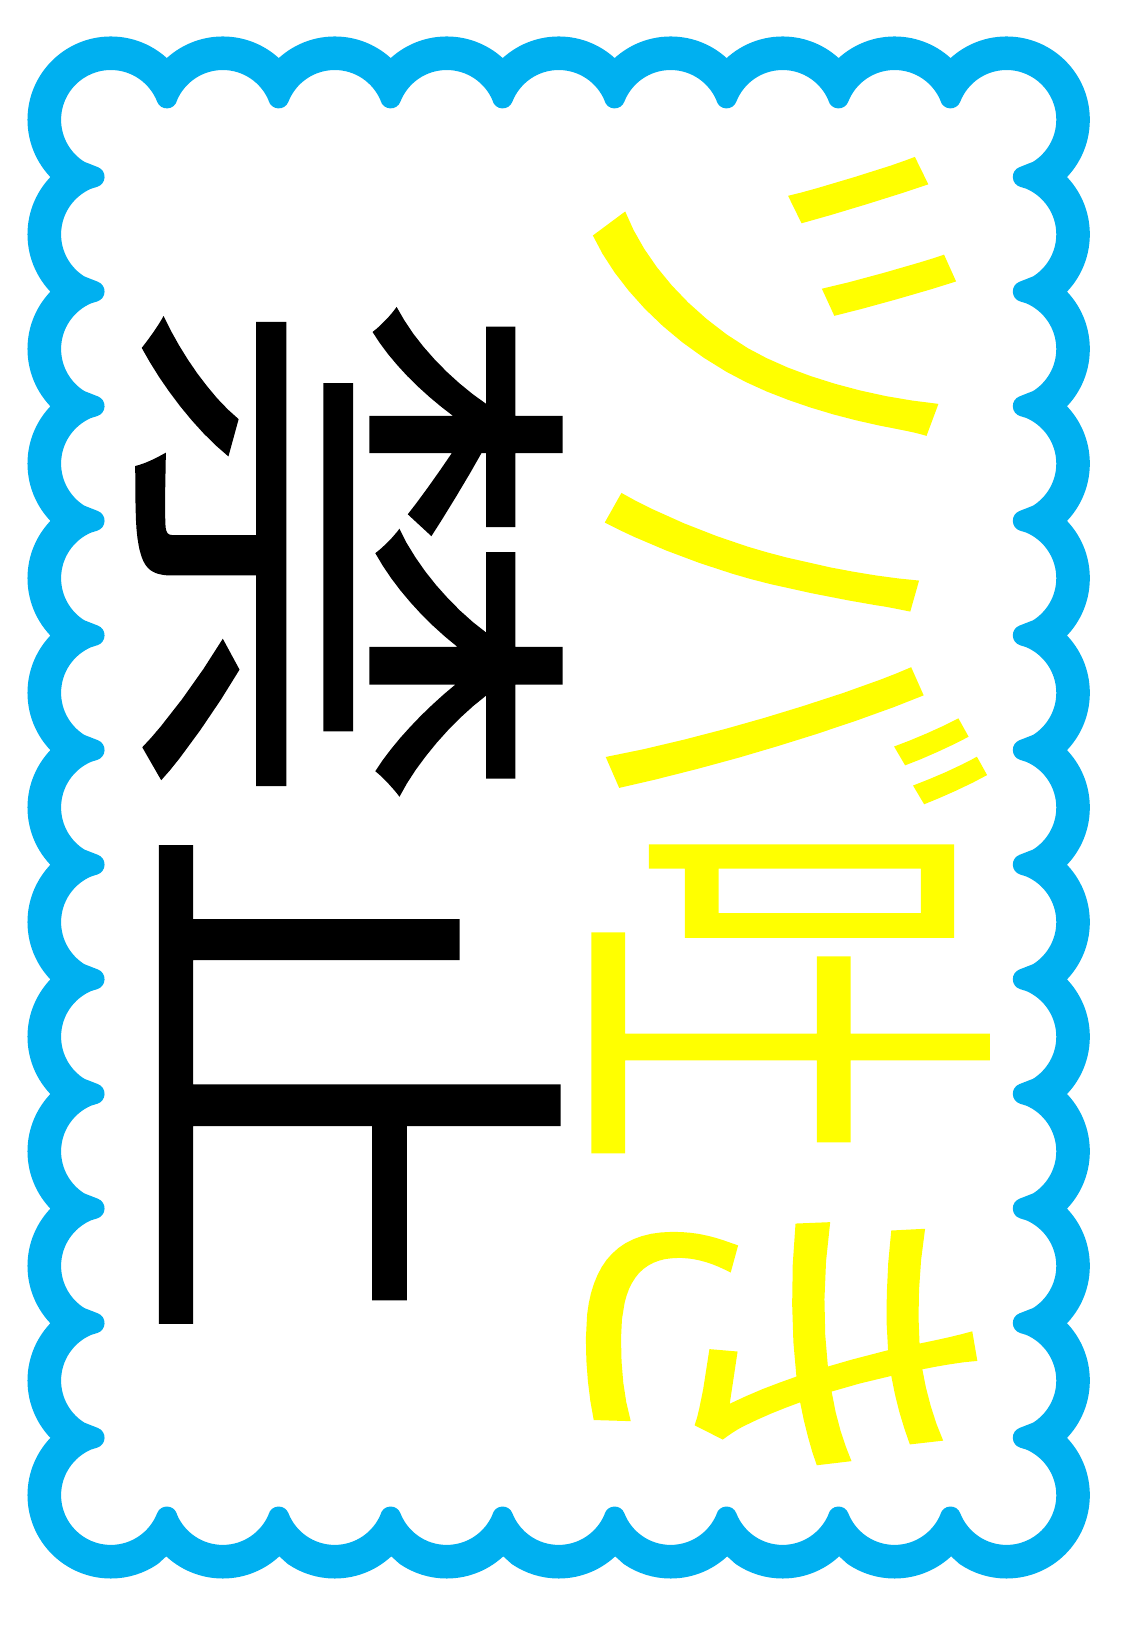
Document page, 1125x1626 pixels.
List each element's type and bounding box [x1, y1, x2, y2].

text_box [35, 44, 1082, 1571]
